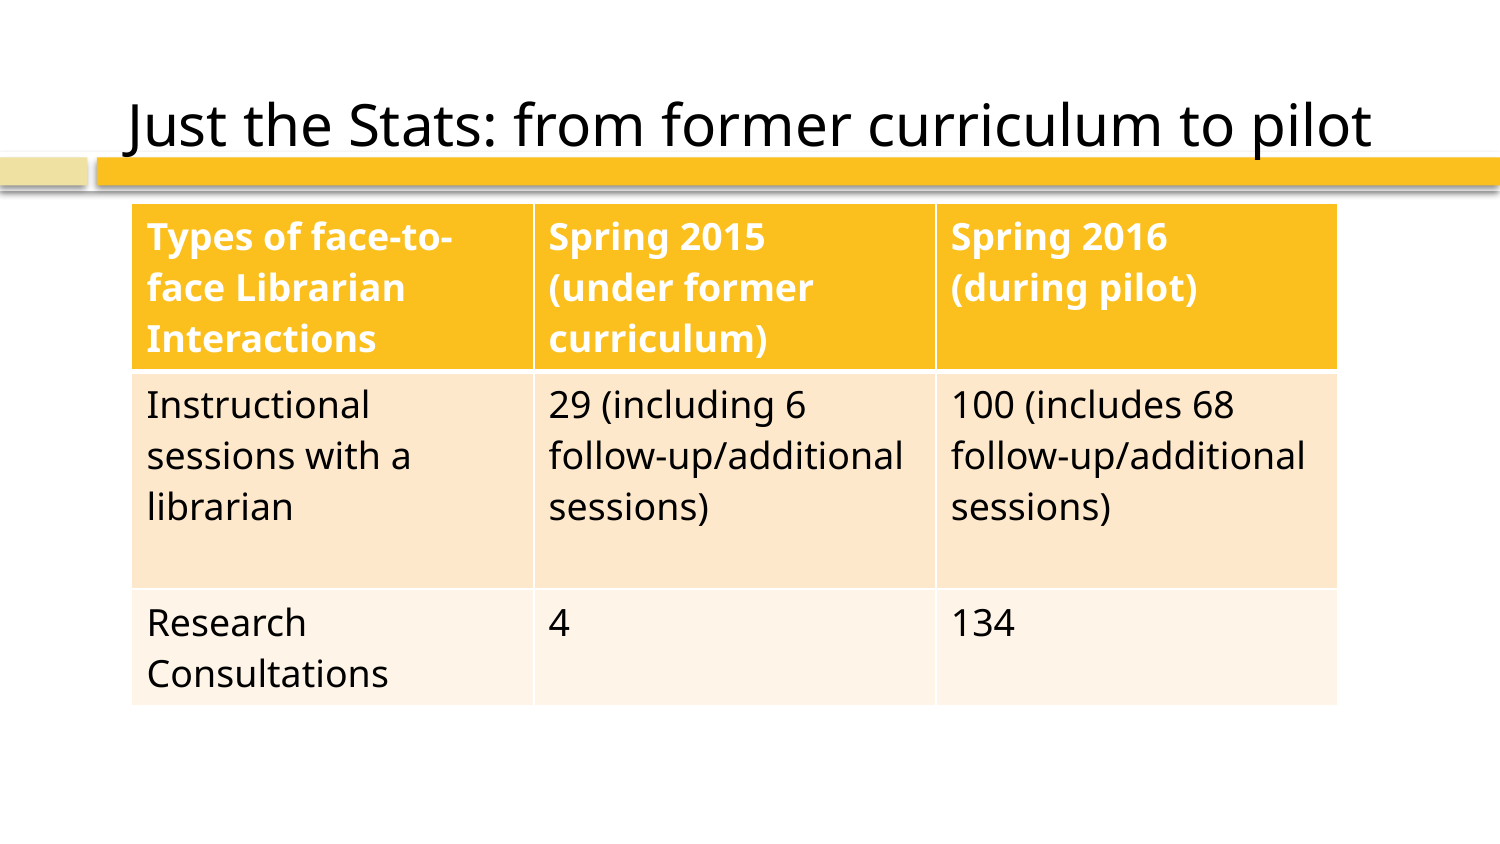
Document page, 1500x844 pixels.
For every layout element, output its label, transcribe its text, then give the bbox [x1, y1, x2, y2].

table_header Spring 2015 (under former curriculum) [535, 204, 935, 369]
table_header Types of face-to-face Librarian Interactions [132, 204, 533, 369]
table_cell 4 [535, 590, 935, 705]
table_header Spring 2016 (during pilot) [937, 204, 1337, 369]
table_cell Research Consultations [132, 590, 533, 705]
table_cell 134 [937, 590, 1337, 705]
table_cell 100 (includes 68 follow-up/additional sessions) [937, 374, 1337, 588]
title Just the Stats: from former curriculum to pilot [51, 72, 1449, 167]
table_cell Instructional sessions with a librarian [132, 374, 533, 588]
table_cell 29 (including 6 follow-up/additional sessions) [535, 374, 935, 588]
